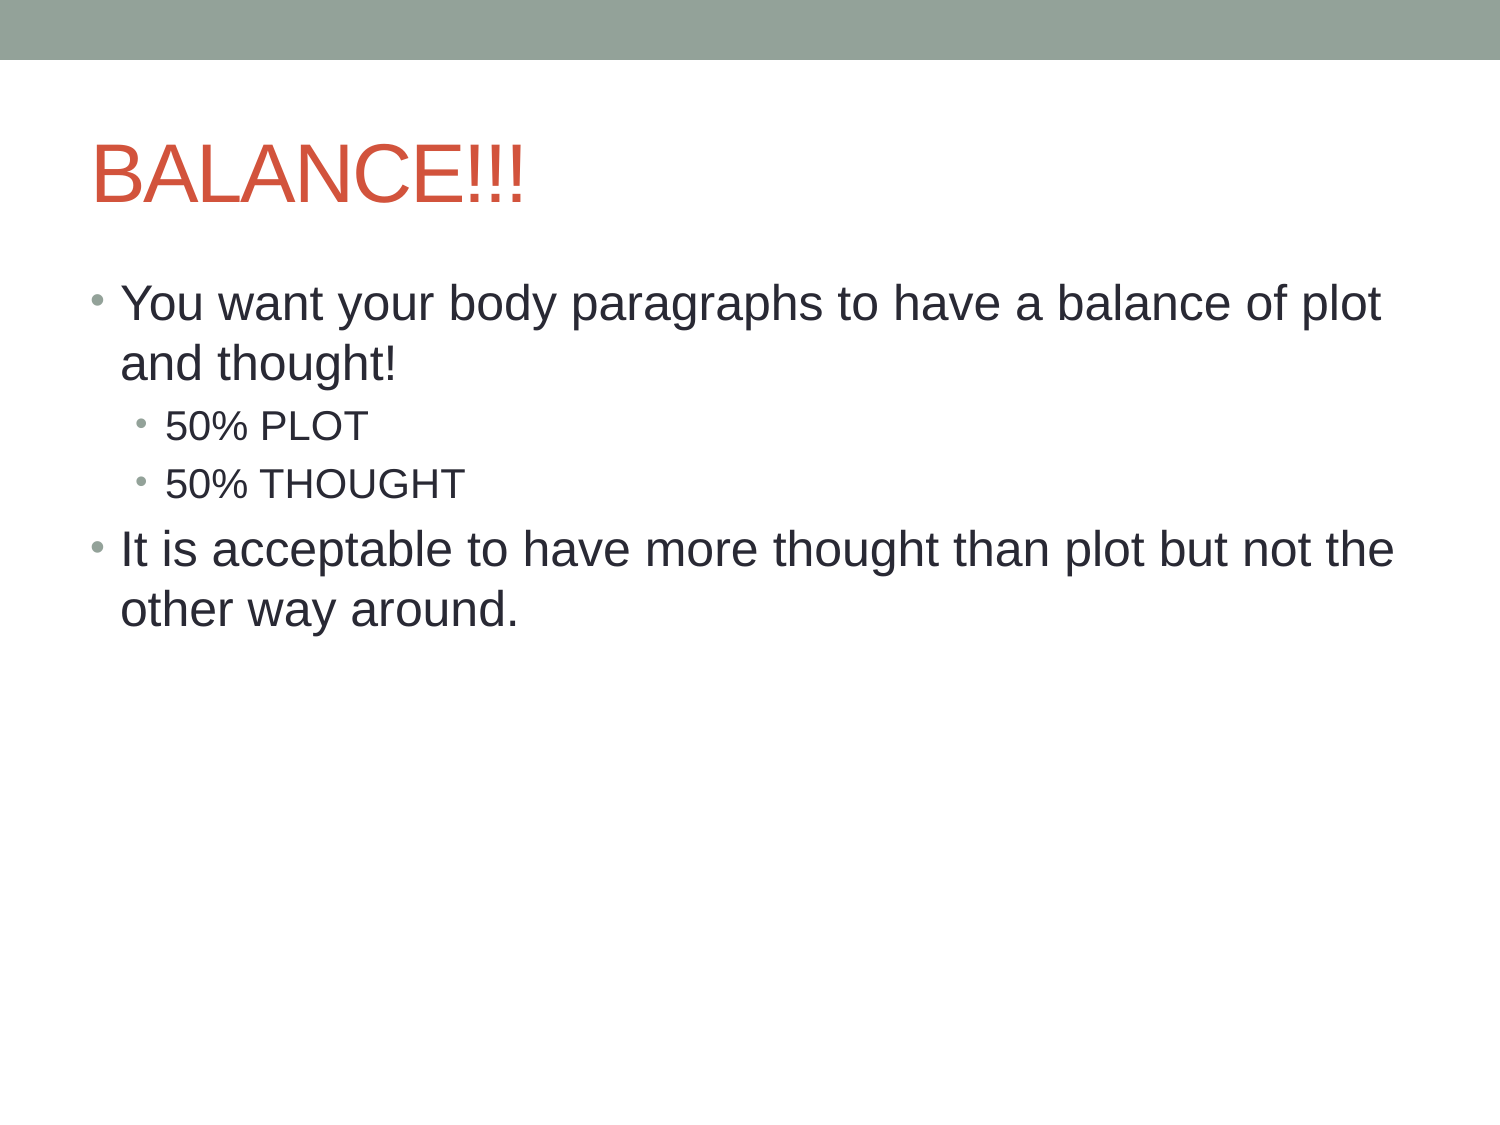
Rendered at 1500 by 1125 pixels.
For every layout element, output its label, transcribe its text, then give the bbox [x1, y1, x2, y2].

list You want your body paragraphs to have a balance of plot and thought! 50% PLOT 50% THOUGHT It is acceptable to have more thought than plot but not the other way around. [75, 262, 1425, 1063]
title BALANCE!!! [75, 87, 1425, 250]
